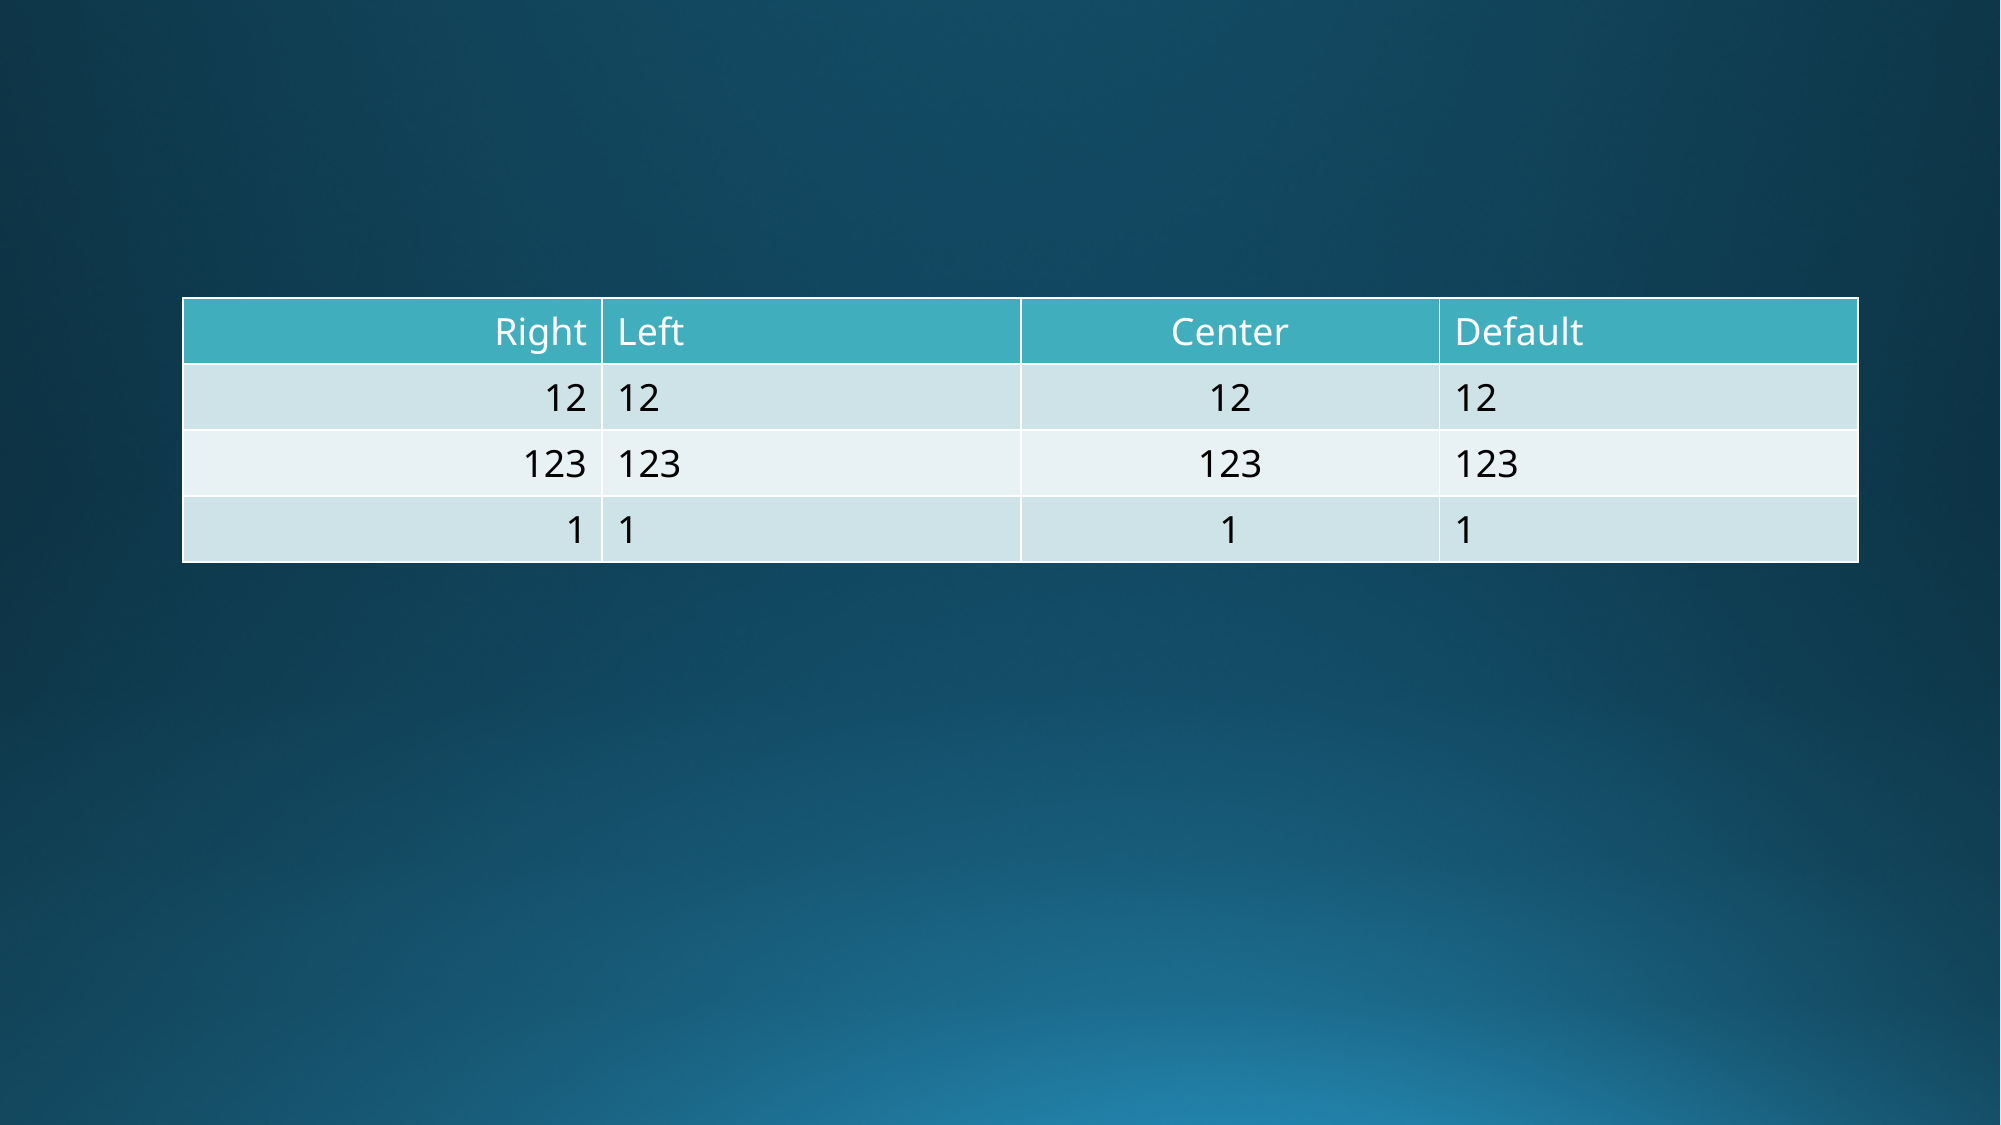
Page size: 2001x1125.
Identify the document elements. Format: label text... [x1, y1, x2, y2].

table_cell 12 [1440, 365, 1857, 429]
table_cell 12 [184, 365, 601, 429]
picture [0, 0, 2001, 1125]
table_cell 1 [184, 497, 601, 561]
table_cell 12 [1022, 365, 1439, 429]
table_cell 1 [603, 497, 1020, 561]
table_cell 123 [1022, 431, 1439, 495]
table_cell 1 [1022, 497, 1439, 561]
table_cell 123 [1440, 431, 1857, 495]
table_header Right [184, 299, 601, 363]
table_cell 1 [1440, 497, 1857, 561]
table_cell 12 [603, 365, 1020, 429]
table_header Default [1440, 299, 1857, 363]
table_header Left [603, 299, 1020, 363]
table_header Center [1022, 299, 1439, 363]
table_cell 123 [603, 431, 1020, 495]
table_cell 123 [184, 431, 601, 495]
